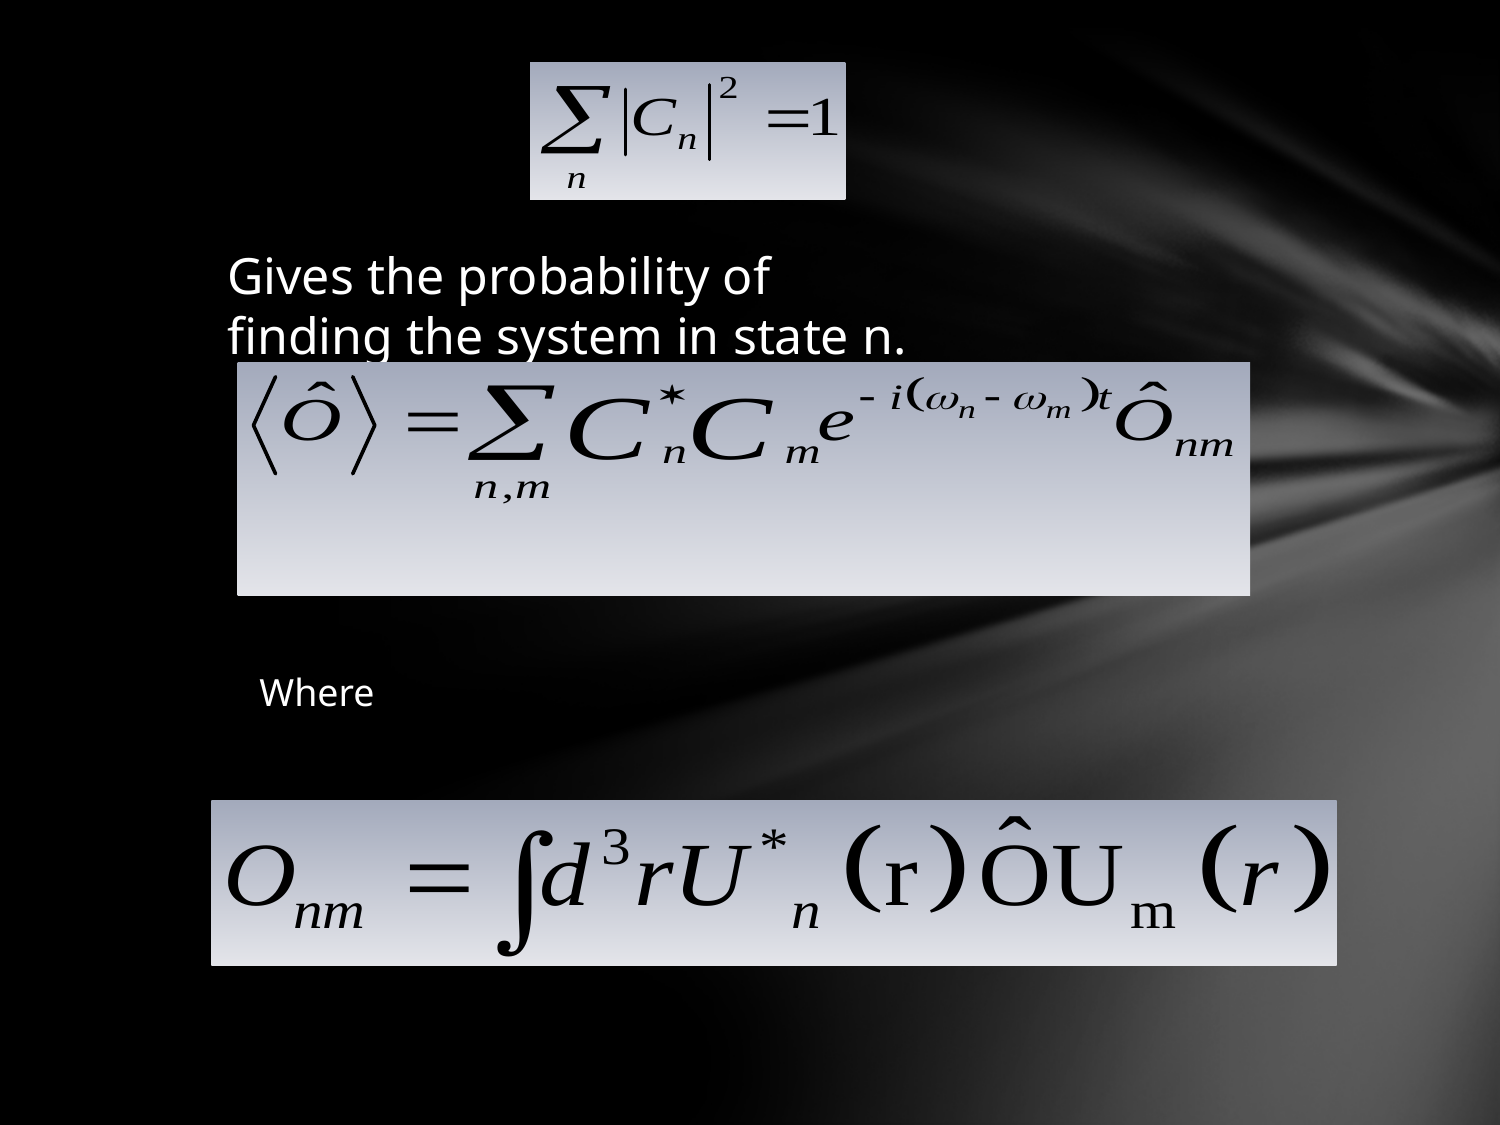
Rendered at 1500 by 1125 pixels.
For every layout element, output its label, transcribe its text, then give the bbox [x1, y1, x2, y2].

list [529, 62, 846, 201]
text_box Where [244, 661, 390, 721]
text_box Gives the probability of finding the system in state n. [212, 237, 963, 458]
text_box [237, 362, 1251, 597]
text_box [211, 799, 1337, 966]
